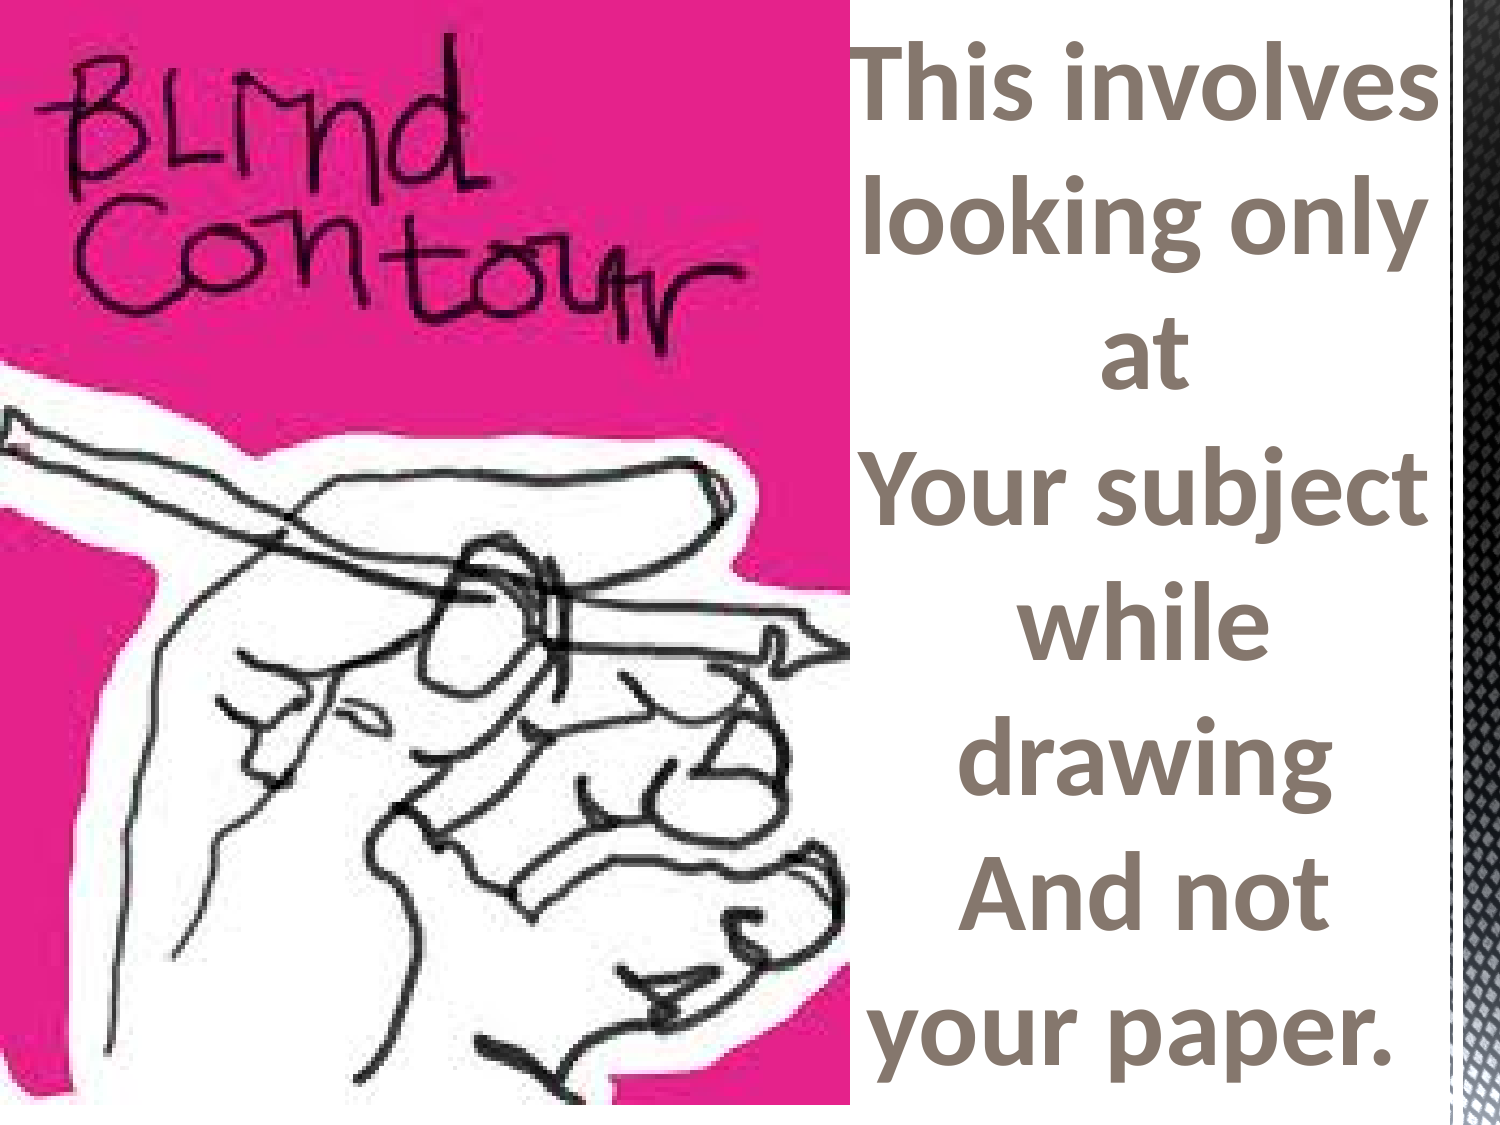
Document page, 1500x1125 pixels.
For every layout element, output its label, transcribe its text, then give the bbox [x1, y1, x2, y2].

picture [1447, 0, 1500, 1125]
text_box This involves looking only at Your subject while drawing And not your paper. [851, 0, 1466, 1095]
picture [0, 0, 851, 1105]
